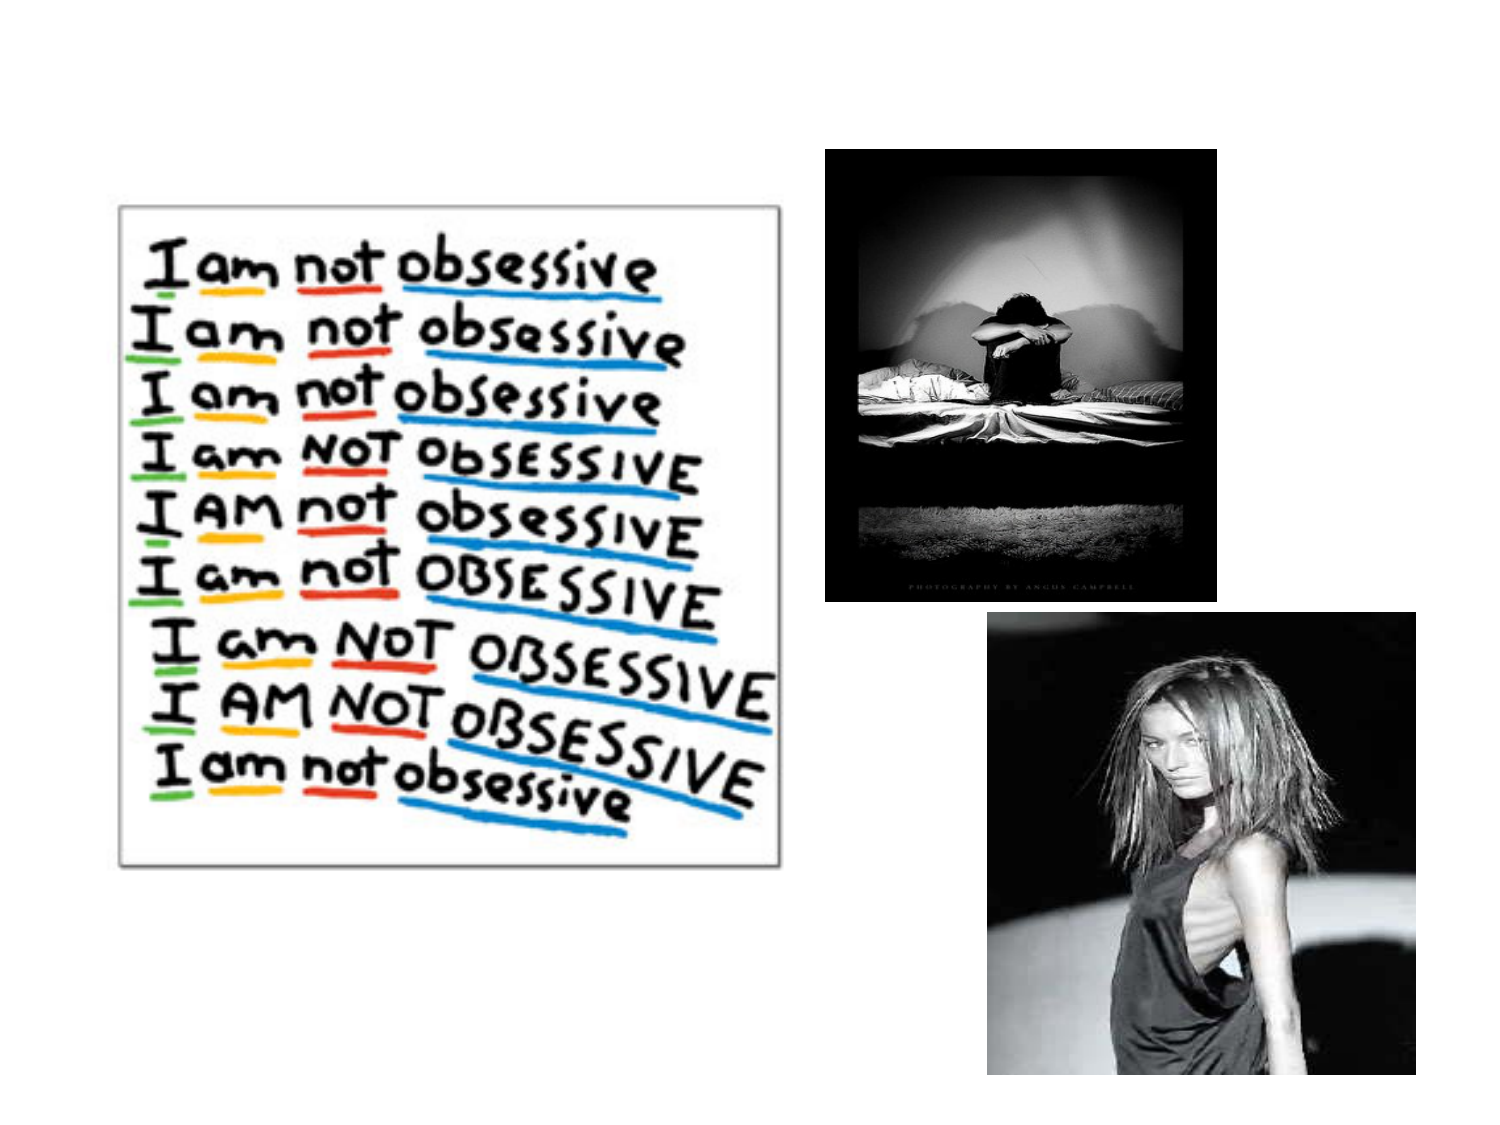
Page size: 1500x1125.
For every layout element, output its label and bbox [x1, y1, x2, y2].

picture [87, 174, 813, 901]
picture [987, 612, 1416, 1076]
picture [824, 149, 1217, 603]
